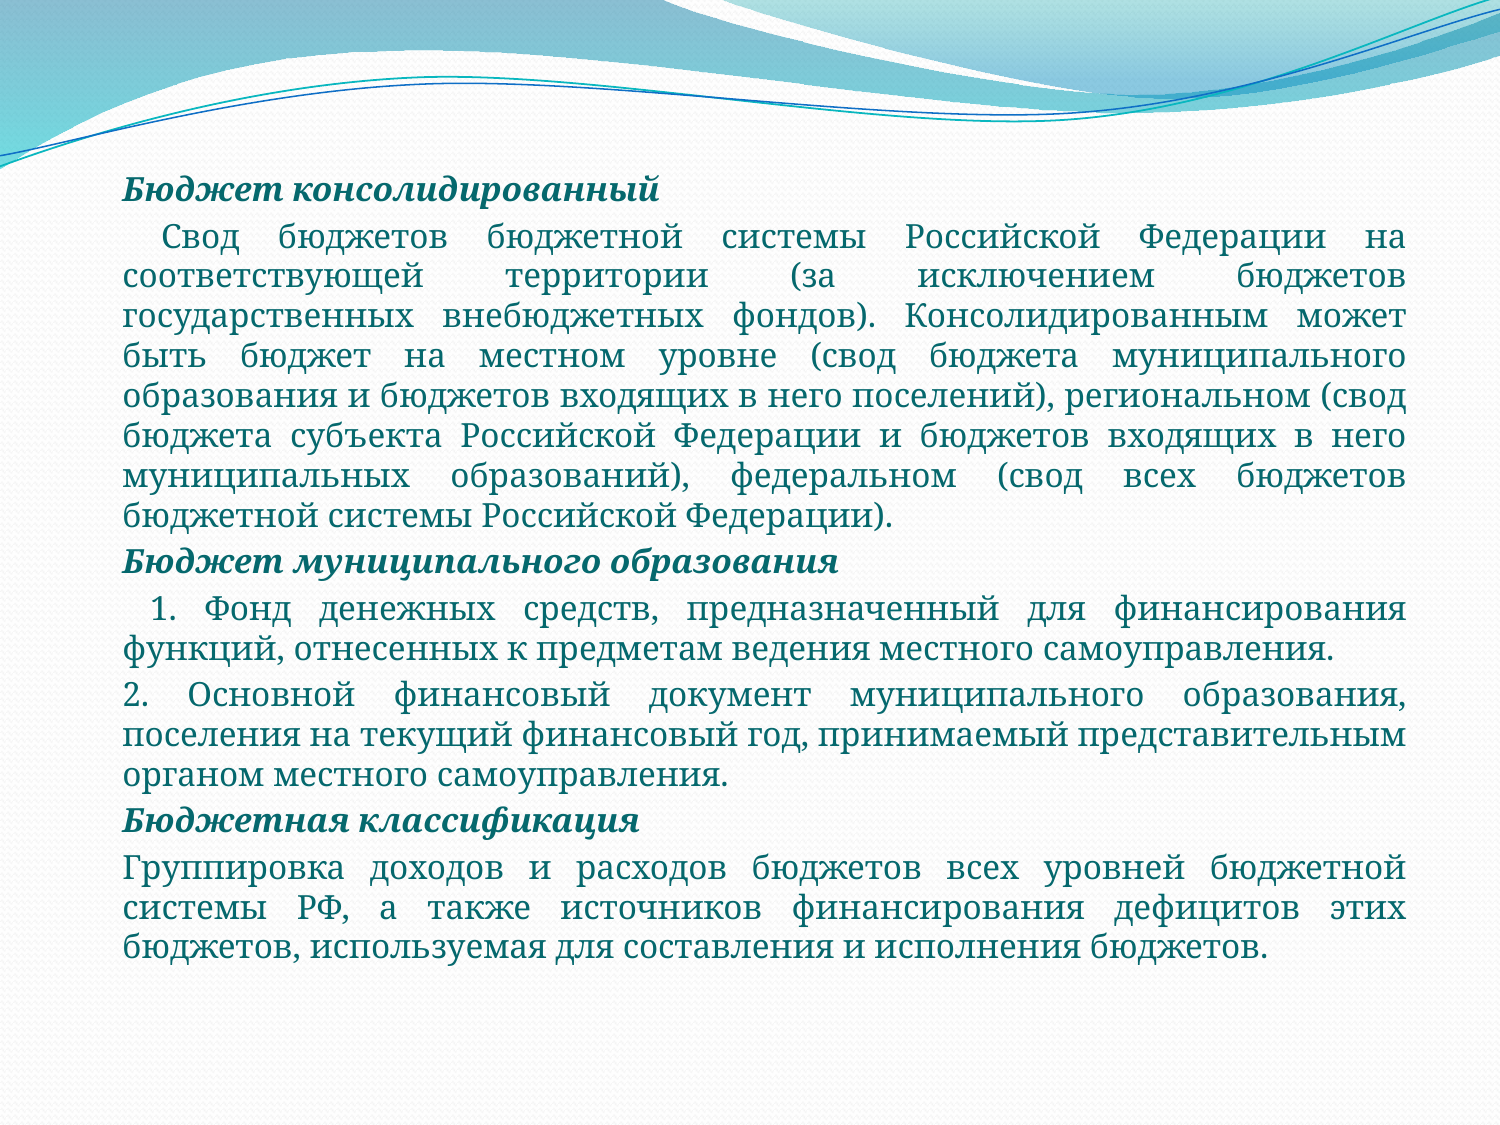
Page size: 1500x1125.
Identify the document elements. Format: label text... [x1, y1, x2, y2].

list Бюджет консолидированный Свод бюджетов бюджетной системы Российской Федерации на соответствующей территории (за исключением бюджетов государственных внебюджетных фондов). Консолидированным может быть бюджет на местном уровне (свод бюджета муниципального образования и бюджетов входящих в него поселений), региональном (свод бюджета субъекта Российской Федерации и бюджетов входящих в него муниципальных образований), федеральном (свод всех бюджетов бюджетной системы Российской Федерации). Бюджет муниципального образования 1. Фонд денежных средств, предназначенный для финансирования функций, отнесенных к предметам ведения местного самоуправления. 2. Основной финансовый документ муниципального образования, поселения на текущий финансовый год, принимаемый представительным органом местного самоуправления. Бюджетная классификация Группировка доходов и расходов бюджетов всех уровней бюджетной системы РФ, а также источников финансирования дефицитов этих бюджетов, используемая для составления и исполнения бюджетов. [100, 160, 1424, 1012]
